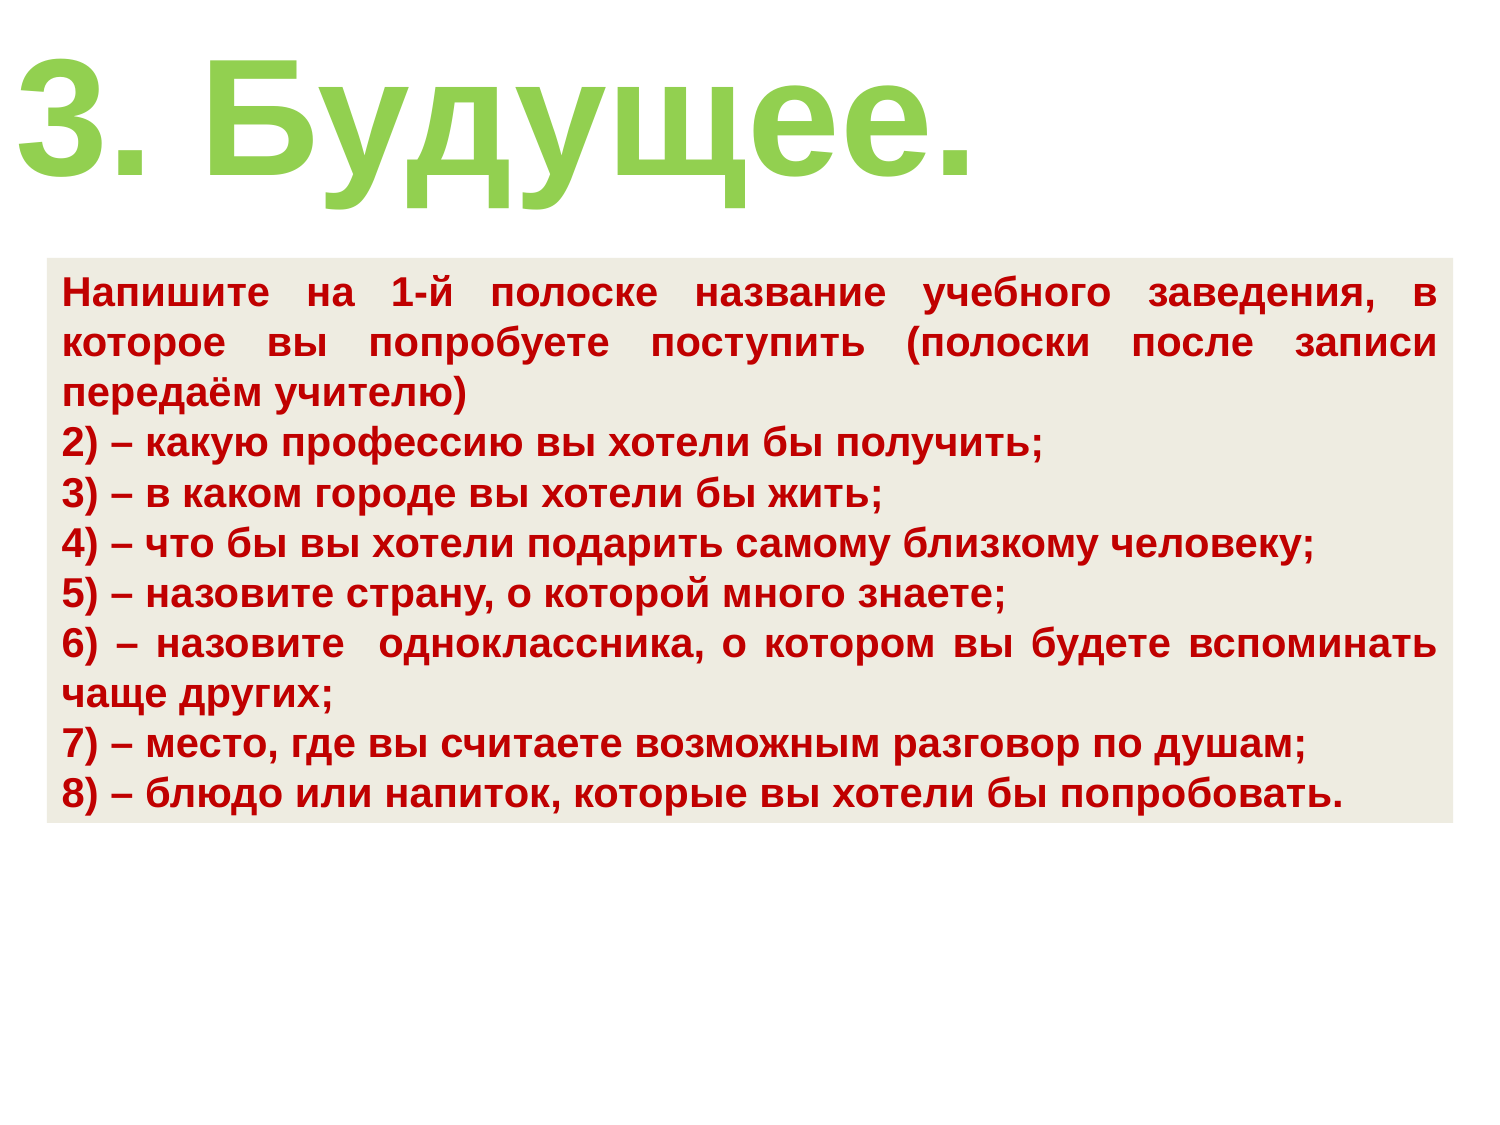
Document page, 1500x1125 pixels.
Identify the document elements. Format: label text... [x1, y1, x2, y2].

text_box 3. Будущее. [0, 1, 1336, 216]
text_box Напишите на 1-й полоске название учебного заведения, в которое вы попробуете поступить (полоски после записи передаём учителю) 2) – какую профессию вы хотели бы получить; 3) – в каком городе вы хотели бы жить; 4) – что бы вы хотели подарить самому близкому человеку; 5) – назовите страну, о которой много знаете; 6) – назовите одноклассника, о котором вы будете вспоминать чаще других; 7) – место, где вы считаете возможным разговор по душам; 8) – блюдо или напиток, которые вы хотели бы попробовать. [46, 257, 1454, 823]
